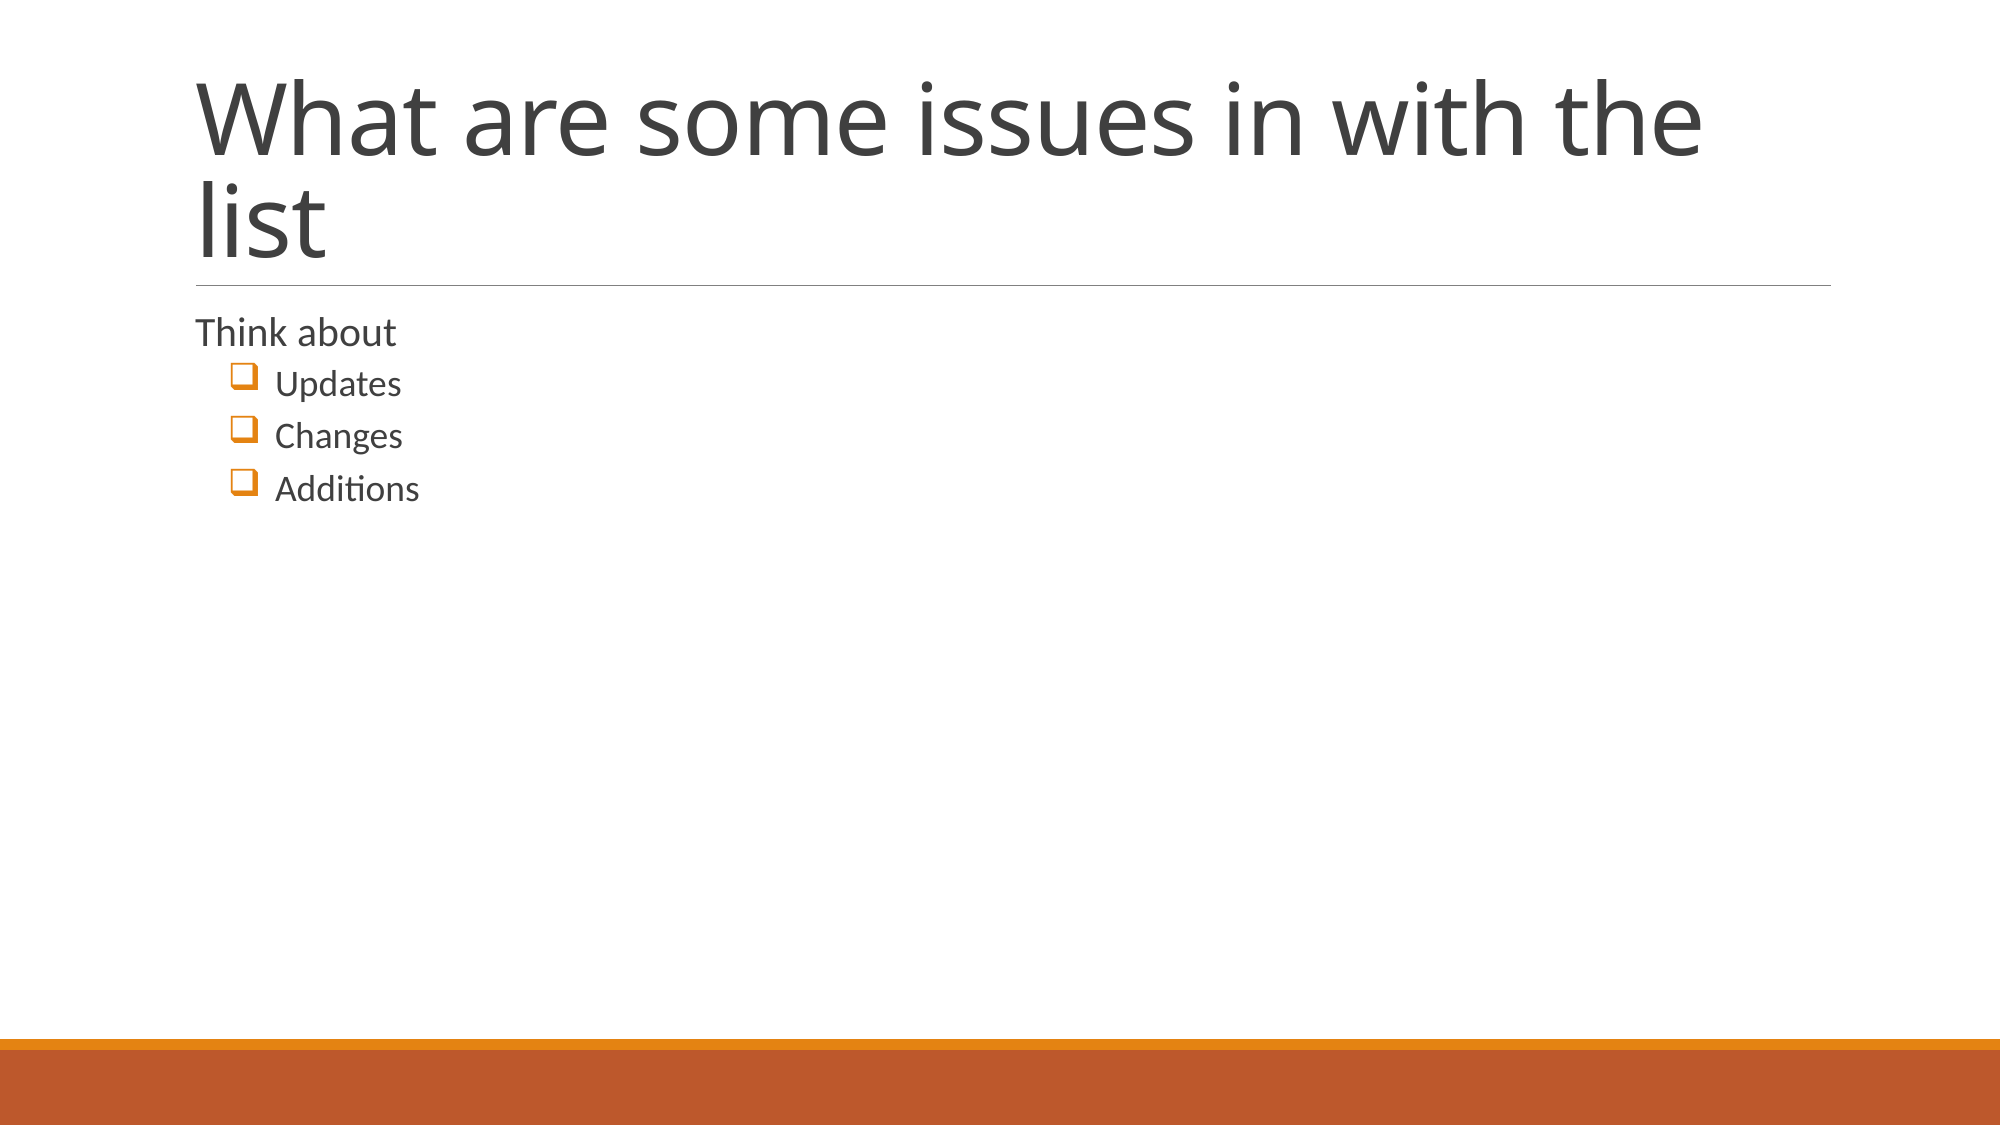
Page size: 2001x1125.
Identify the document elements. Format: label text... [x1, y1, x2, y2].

list Think about Updates Changes Additions [180, 302, 1830, 963]
title What are some issues in with the list [180, 47, 1830, 285]
